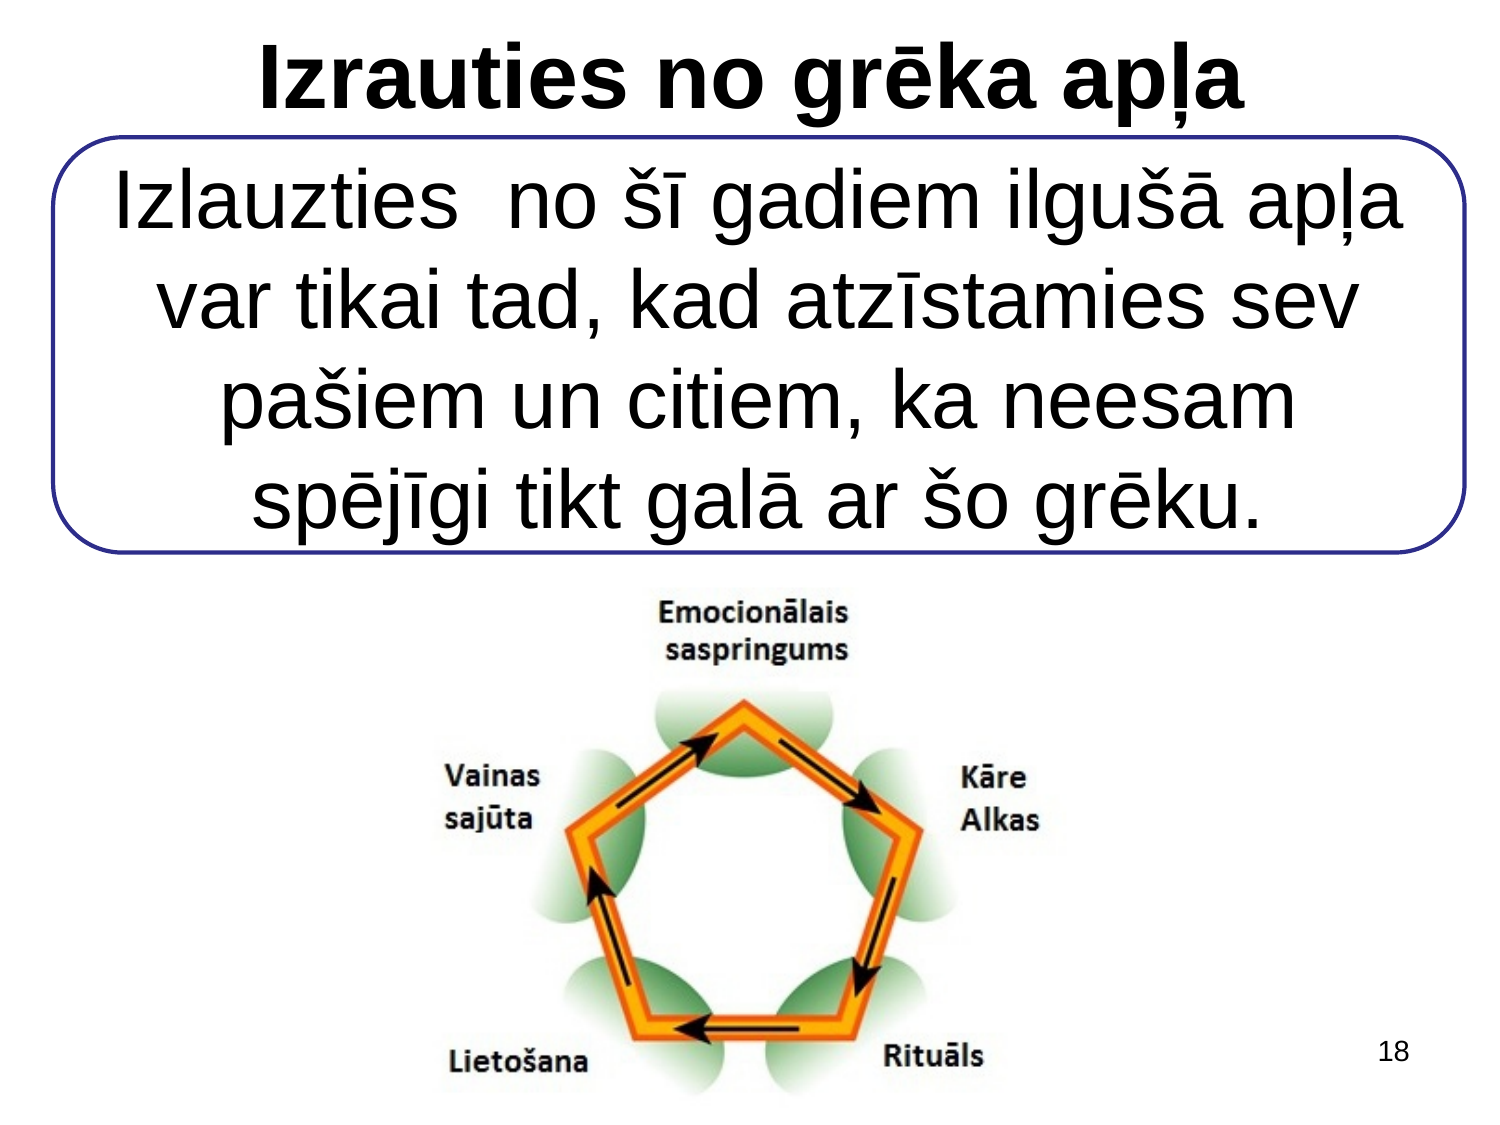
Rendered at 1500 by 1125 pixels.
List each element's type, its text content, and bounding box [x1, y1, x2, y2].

picture [324, 380, 1152, 1125]
title Izrauties no grēka apļa [76, 0, 1428, 150]
text_box Izlauzties no šī gadiem ilgušā apļa var tikai tad, kad atzīstamies sev pašiem un citiem, ka neesam spējīgi tikt galā ar šo grēku. [50, 135, 1467, 555]
slide_number 18 [1156, 1024, 1426, 1103]
